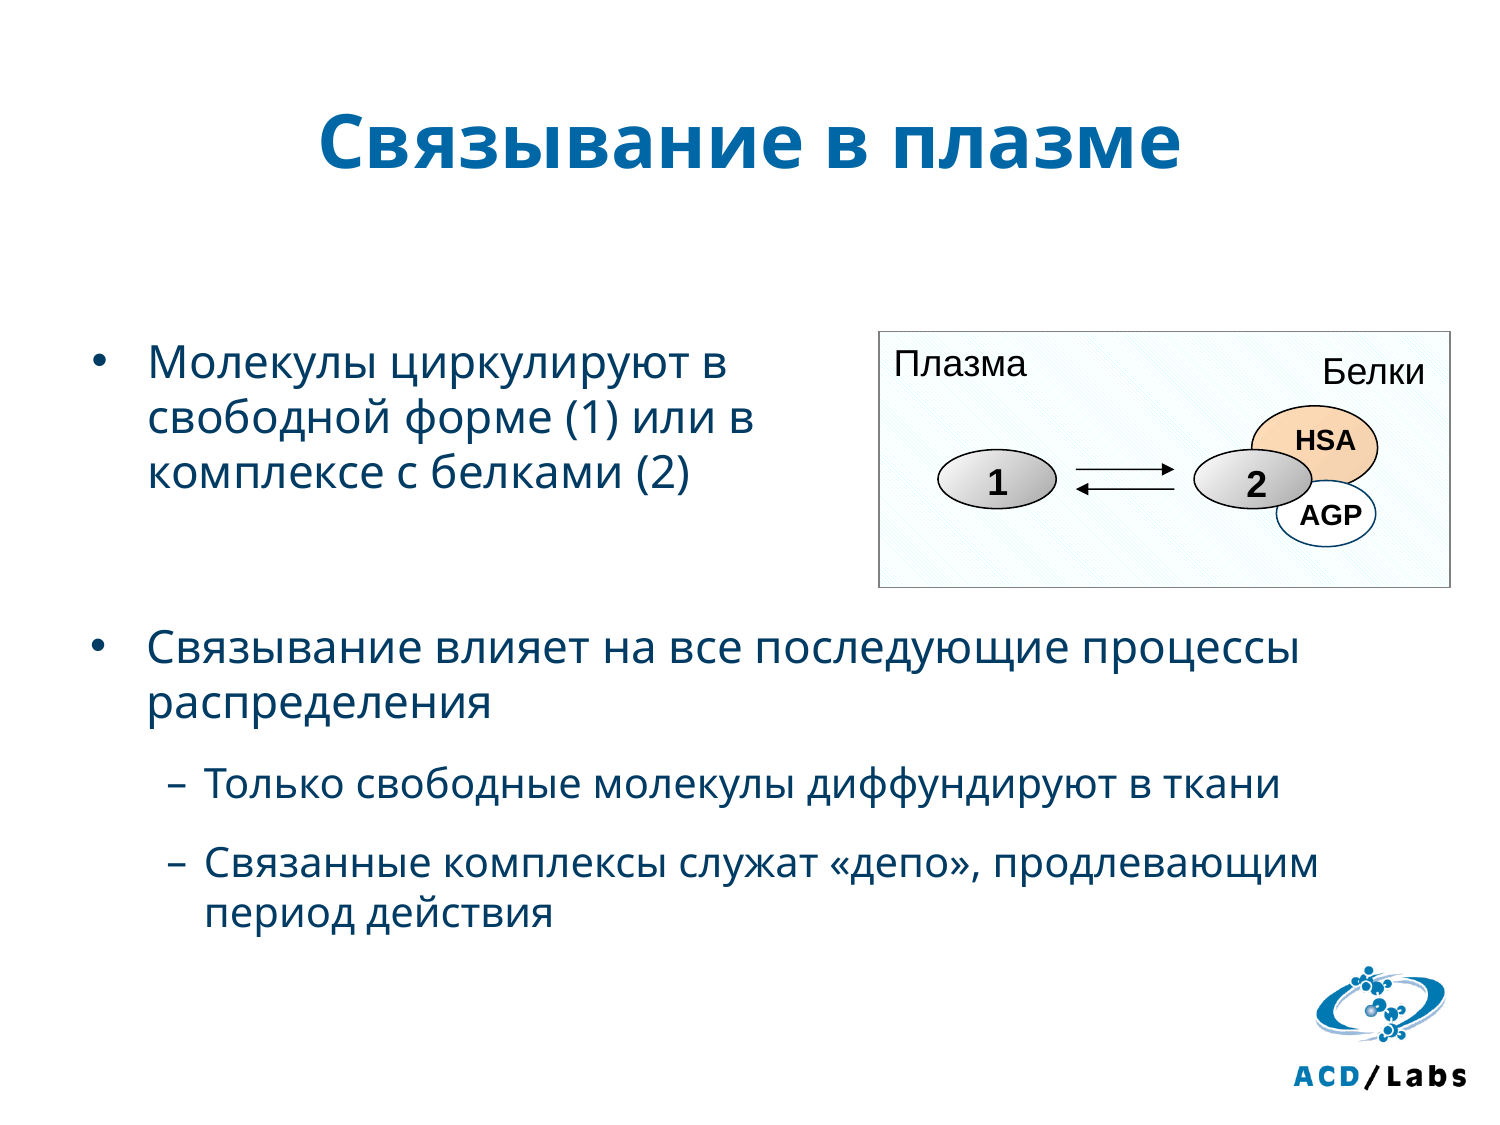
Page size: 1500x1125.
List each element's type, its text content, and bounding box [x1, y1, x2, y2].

picture [1385, 1006, 1397, 1012]
picture [1293, 964, 1471, 1101]
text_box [878, 331, 1451, 588]
title Связывание в плазме [74, 44, 1426, 233]
list Молекулы циркулируют в свободной форме (1) или в комплексе с белками (2) [76, 324, 871, 547]
list Связывание влияет на все последующие процессы распределения Только свободные молекулы диффундируют в ткани Связанные комплексы служат «депо», продлевающим период действия [74, 609, 1426, 1006]
